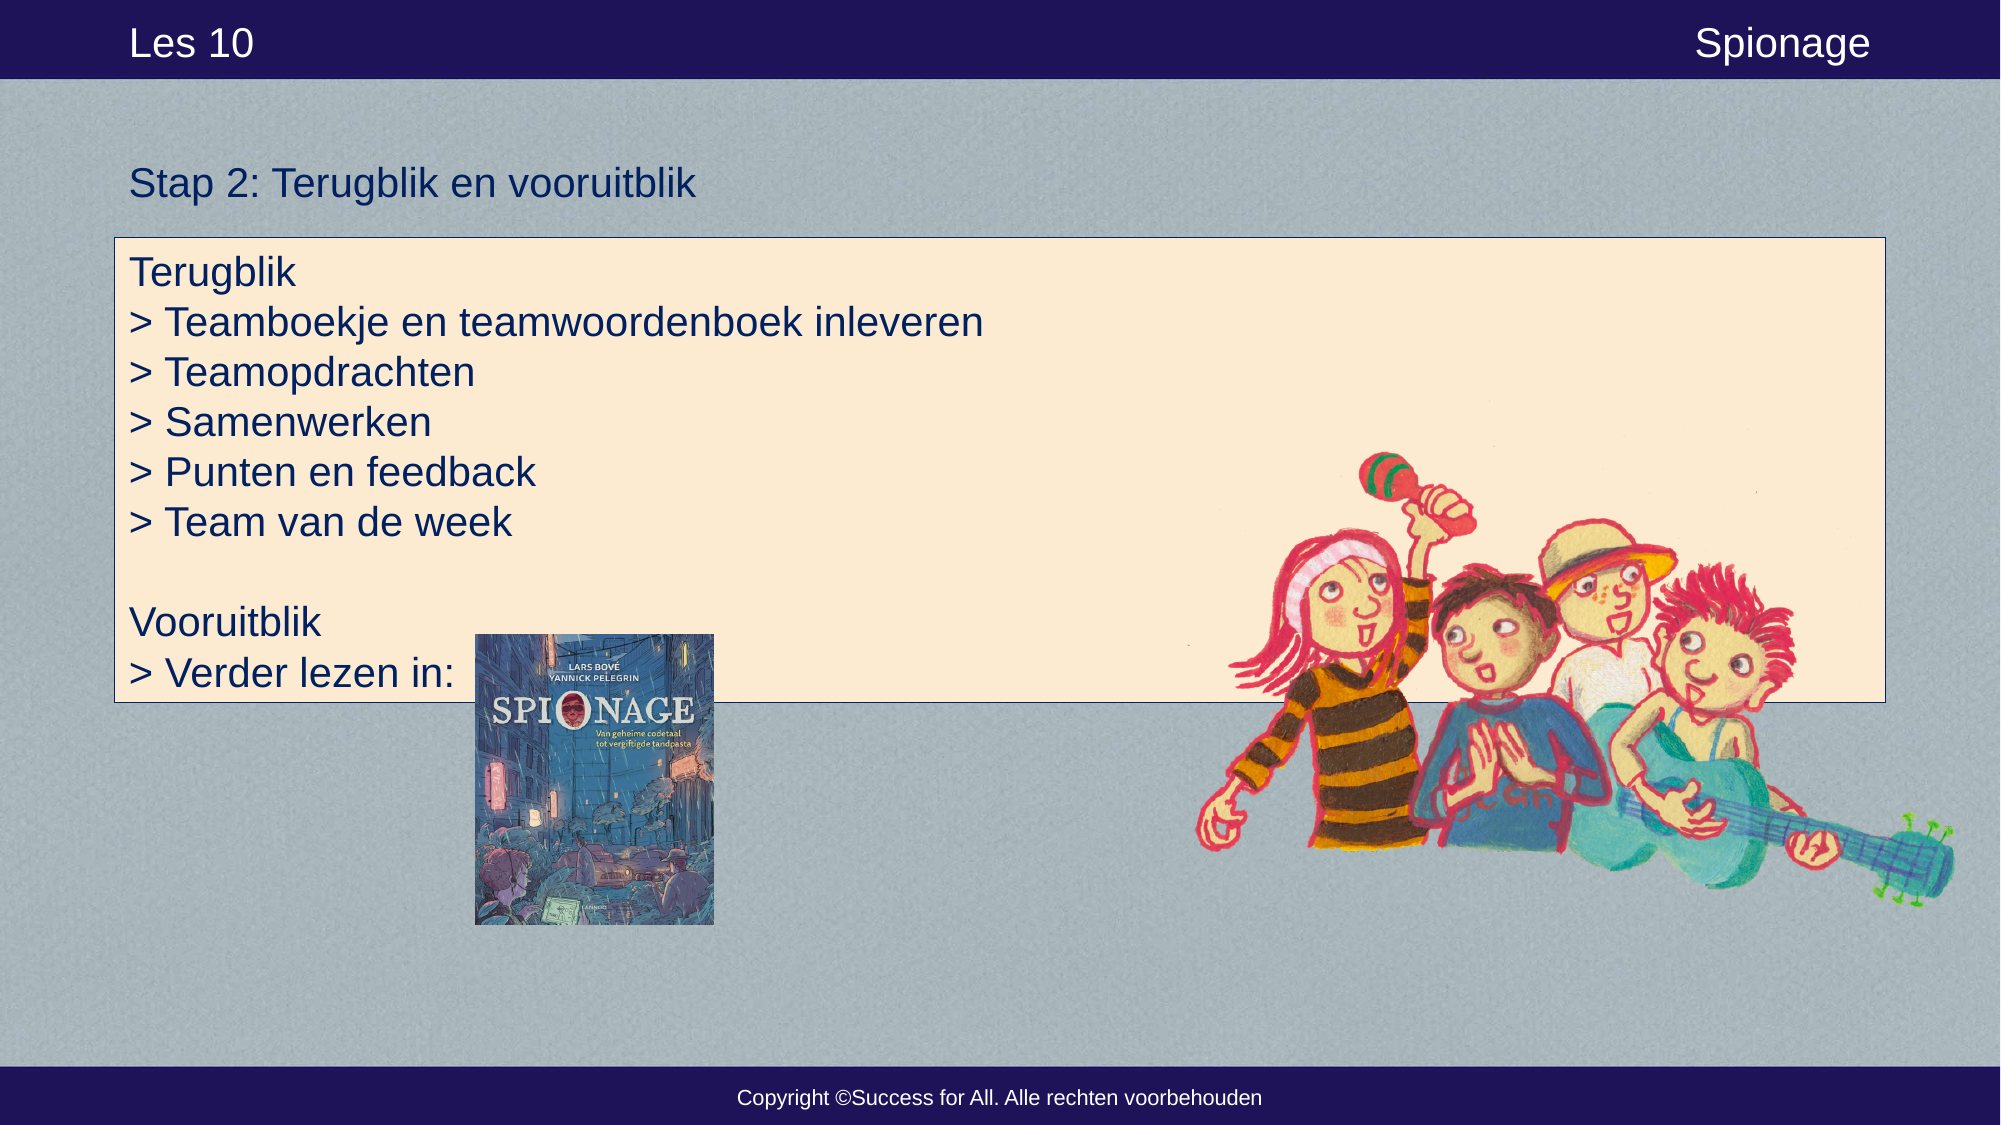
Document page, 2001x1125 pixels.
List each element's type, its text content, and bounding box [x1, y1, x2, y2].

text_box Terugblik > Teamboekje en teamwoordenboek inleveren > Teamopdrachten > Samenwerken > Punten en feedback > Team van de week Vooruitblik > Verder lezen in: [114, 237, 1886, 703]
text_box Spionage [999, 8, 1886, 73]
text_box Stap 2: Terugblik en vooruitblik [113, 148, 1635, 214]
text_box Copyright ©Success for All. Alle rechten voorbehouden [0, 1076, 2000, 1125]
picture [0, 0, 2001, 1125]
text_box Les 10 [114, 8, 354, 73]
